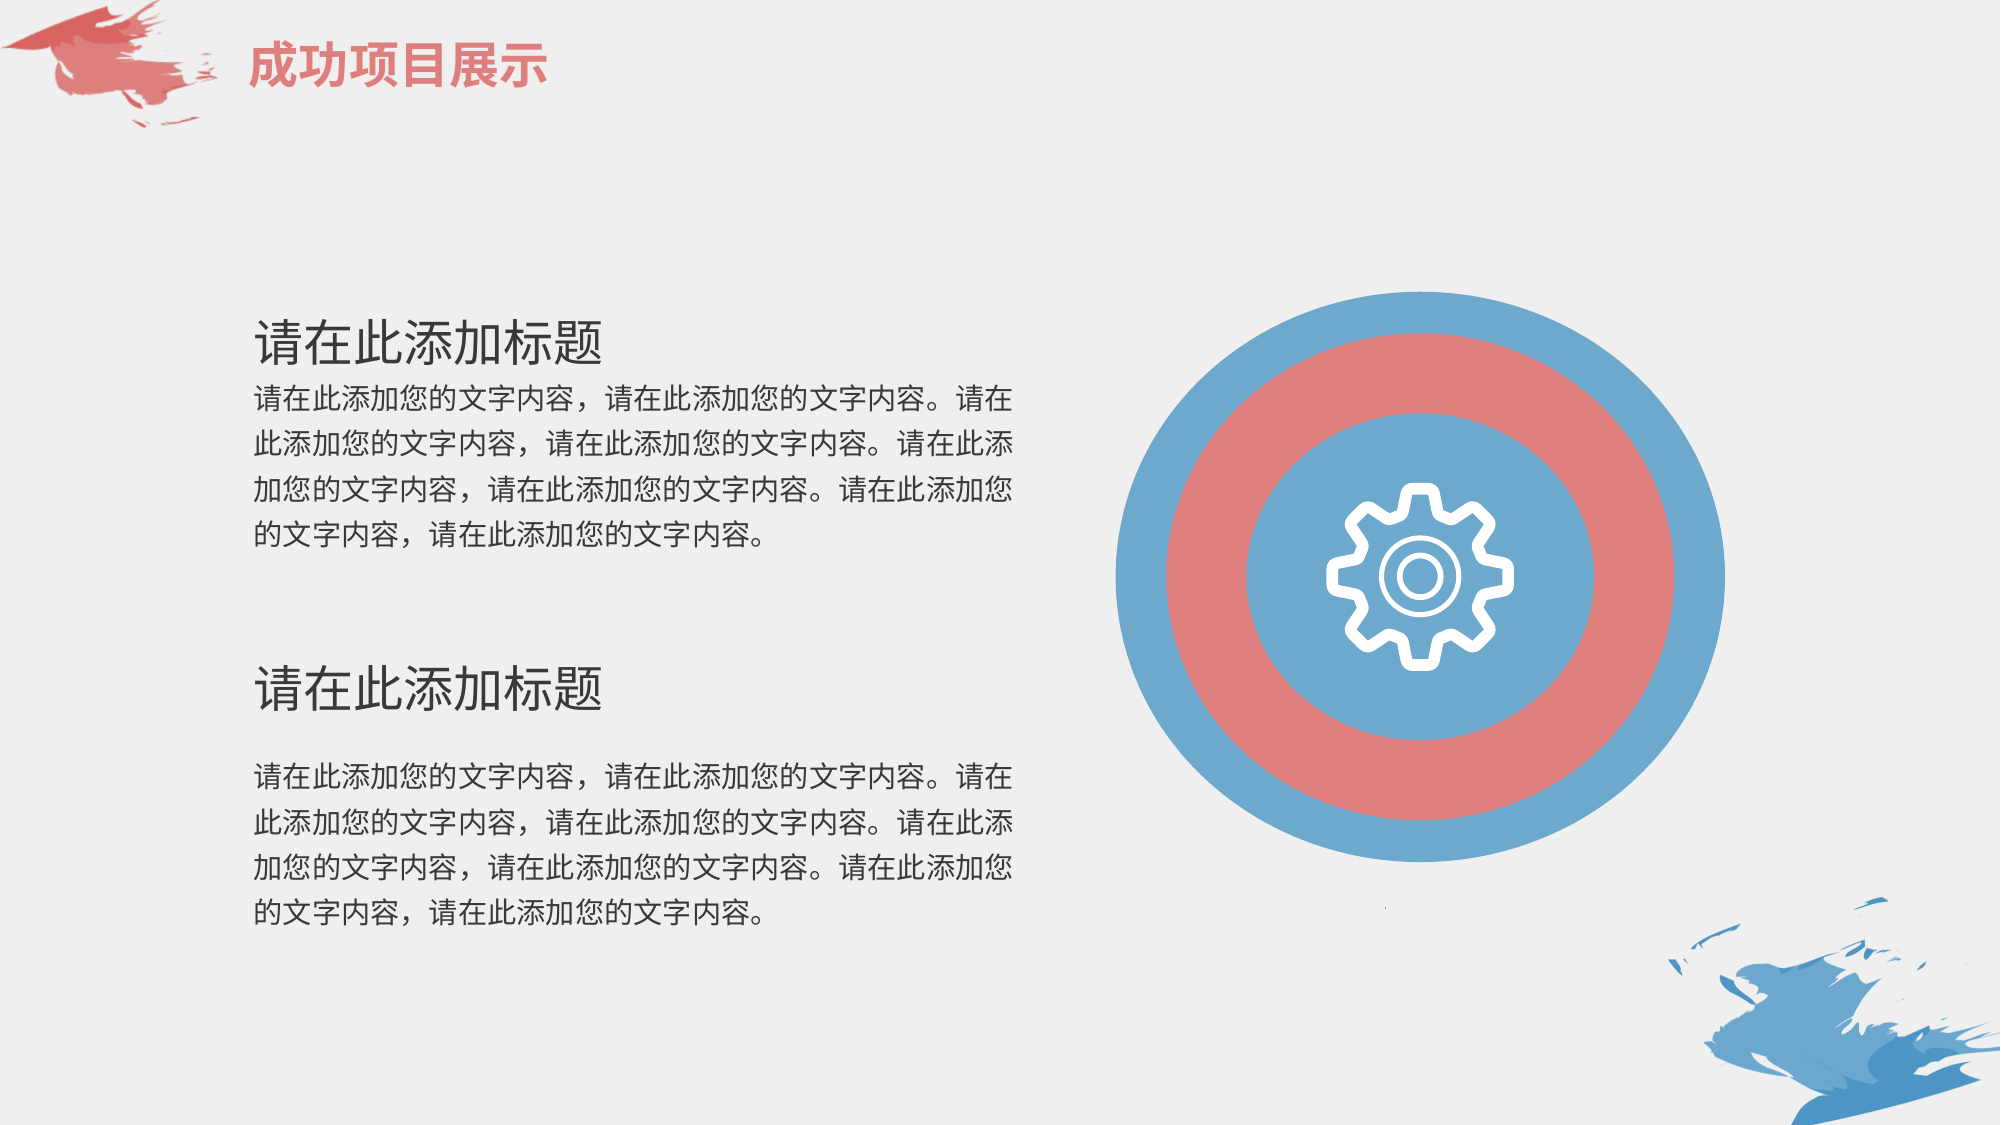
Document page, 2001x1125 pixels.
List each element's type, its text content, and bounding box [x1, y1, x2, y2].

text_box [1115, 291, 1725, 909]
text_box 请在此添加标题 [238, 619, 740, 725]
text_box 成功项目展示 [234, 25, 564, 101]
text_box 请在此添加您的文字内容，请在此添加您的文字内容。请在此添加您的文字内容，请在此添加您的文字内容。请在此添加您的文字内容，请在此添加您的文字内容。请在此添加您的文字内容，请在此添加您的文字内容。 [238, 362, 1044, 604]
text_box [1326, 482, 1515, 671]
text_box 请在此添加标题 [238, 274, 740, 380]
picture [1668, 897, 2000, 1125]
picture [0, 0, 224, 128]
text_box 请在此添加您的文字内容，请在此添加您的文字内容。请在此添加您的文字内容，请在此添加您的文字内容。请在此添加您的文字内容，请在此添加您的文字内容。请在此添加您的文字内容，请在此添加您的文字内容。 [238, 740, 1044, 983]
